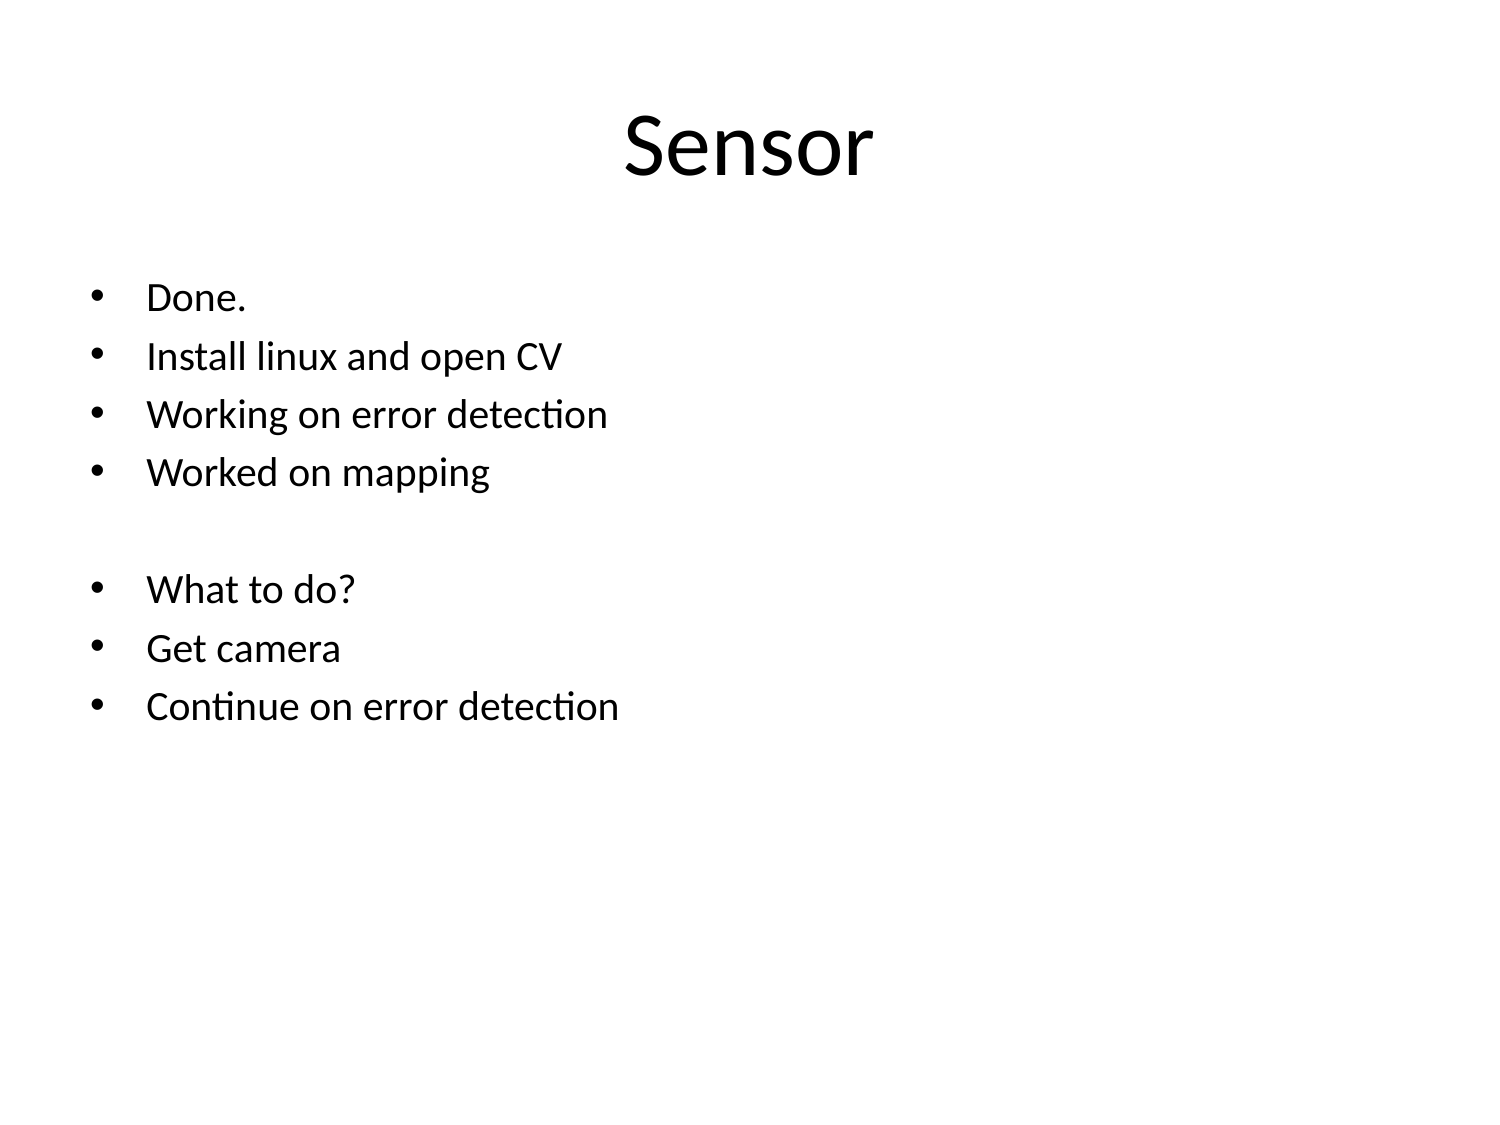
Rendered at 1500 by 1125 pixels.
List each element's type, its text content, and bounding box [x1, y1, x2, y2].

list Done. Install linux and open CV Working on error detection Worked on mapping What to do? Get camera Continue on error detection [75, 262, 1425, 1005]
title Sensor [75, 45, 1425, 233]
